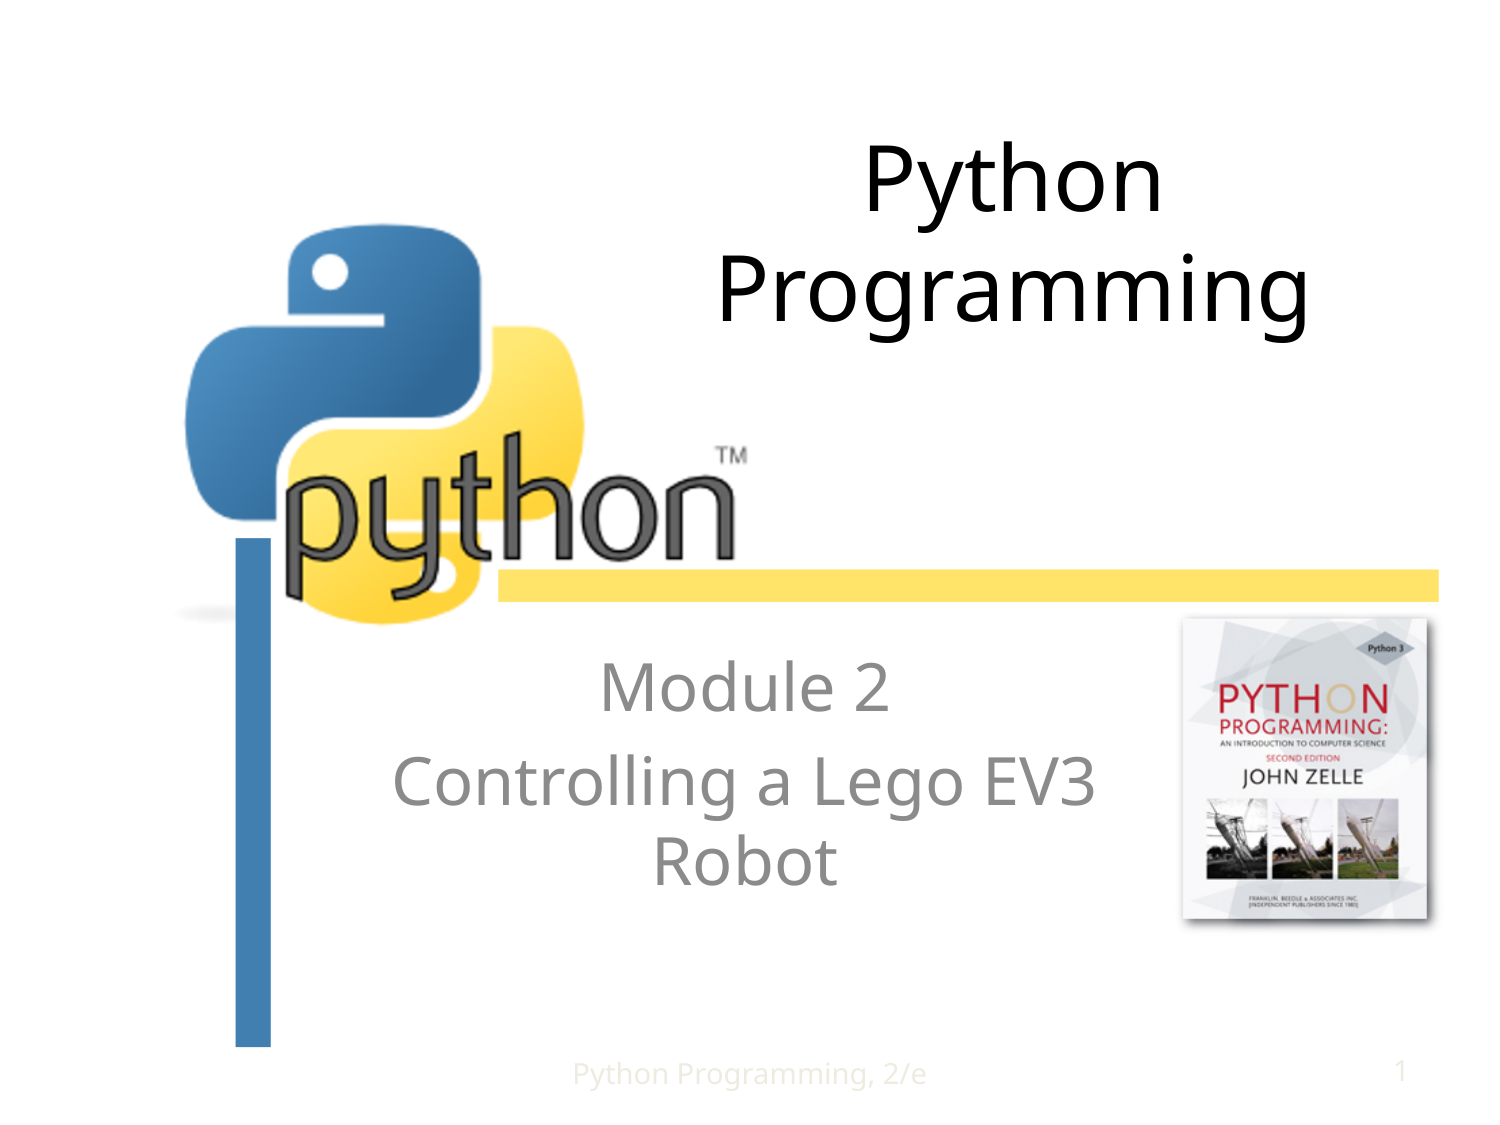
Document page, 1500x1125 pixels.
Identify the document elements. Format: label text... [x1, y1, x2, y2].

slide_number 1 [1074, 1042, 1425, 1103]
title Python Programming [602, 36, 1425, 422]
footer Python Programming, 2/e [512, 1042, 988, 1103]
picture [0, 0, 1500, 1125]
subtitle Module 2 Controlling a Lego EV3 Robot [302, 637, 1169, 925]
